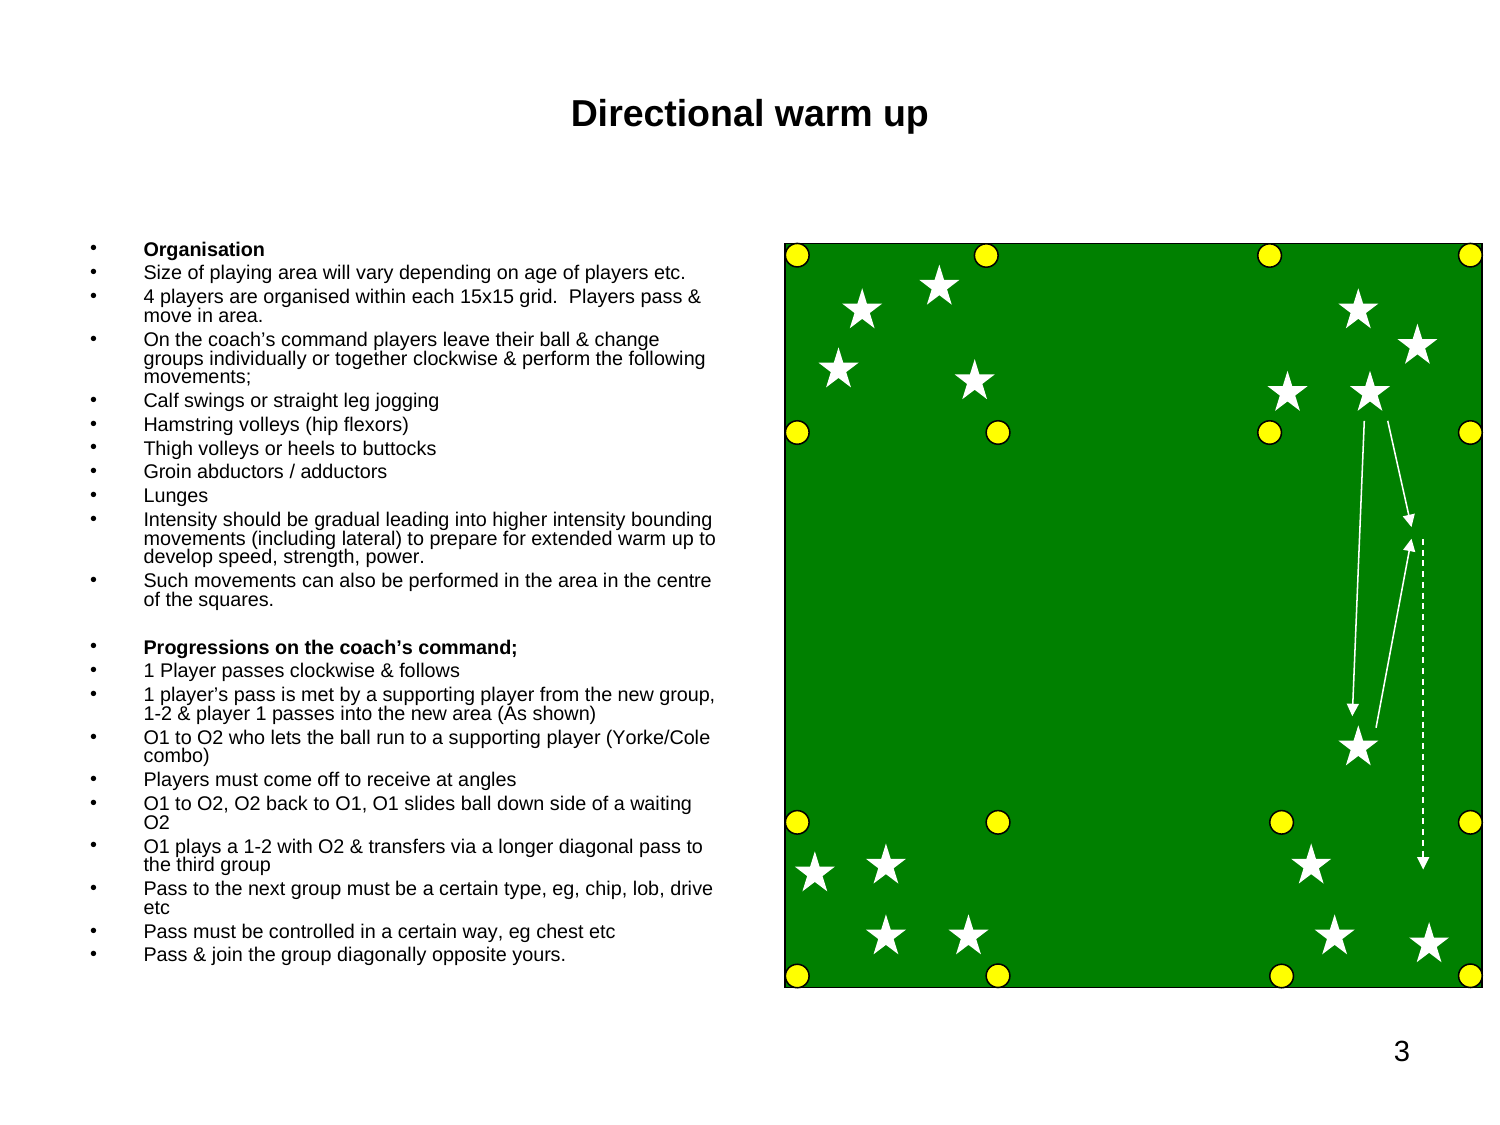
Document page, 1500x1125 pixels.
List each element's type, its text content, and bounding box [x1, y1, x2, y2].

text_box [986, 810, 1010, 835]
text_box [986, 964, 1010, 988]
text_box [1458, 420, 1483, 445]
text_box [868, 846, 904, 882]
text_box [1257, 243, 1282, 268]
text_box [785, 420, 810, 445]
text_box [1269, 373, 1306, 409]
text_box [785, 810, 810, 835]
text_box [1458, 243, 1483, 267]
text_box [1269, 810, 1294, 835]
text_box [974, 243, 999, 268]
text_box [1269, 964, 1294, 988]
text_box [785, 243, 810, 267]
text_box [1411, 924, 1447, 961]
text_box [868, 916, 904, 953]
text_box [1293, 846, 1329, 882]
text_box [820, 350, 857, 386]
text_box [1316, 916, 1353, 953]
text_box [785, 243, 1483, 988]
text_box [844, 290, 880, 327]
text_box <number> [1074, 1024, 1425, 1103]
text_box [1417, 850, 1430, 870]
text_box [1387, 420, 1415, 528]
text_box [797, 853, 833, 890]
text_box [957, 361, 993, 398]
text_box [921, 267, 957, 303]
text_box [1458, 964, 1483, 988]
text_box [1340, 727, 1376, 764]
text_box [1458, 810, 1483, 835]
title Dynamic Football Warm up Directional warm up [75, 0, 1425, 183]
text_box [1375, 538, 1416, 728]
text_box [1340, 290, 1376, 327]
text_box [1352, 373, 1388, 409]
text_box [986, 420, 1010, 445]
list Organisation Size of playing area will vary depending on age of players etc. 4 players are organised within each 15x15 grid. Players pass & move in area. On the coach’s command players leave their ball & change groups individually or together clockwise & perform the following movements; Calf swings or straight leg jogging Hamstring volleys (hip flexors) Thigh volleys or heels to buttocks Groin abductors / adductors Lunges Intensity should be gradual leading into higher intensity bounding movements (including lateral) to prepare for extended warm up to develop speed, strength, power. Such movements can also be performed in the area in the centre of the squares. Progressions on the coach’s command; 1 Player passes clockwise & follows 1 player’s pass is met by a supporting player from the new group, 1-2 & player 1 passes into the new area (As shown) O1 to O2 who lets the ball run to a supporting player (Yorke/Cole combo) Players must come off to receive at angles O1 to O2, O2 back to O1, O1 slides ball down side of a waiting O2 O1 plays a 1-2 with O2 & transfers via a longer diagonal pass to the third group Pass to the next group must be a certain type, eg, chip, lob, drive etc Pass must be controlled in a certain way, eg chest etc Pass & join the group diagonally opposite yours. [75, 233, 738, 977]
text_box [1346, 420, 1365, 717]
text_box [785, 964, 810, 988]
text_box [950, 916, 987, 953]
text_box [1399, 326, 1436, 362]
text_box [1257, 420, 1282, 445]
